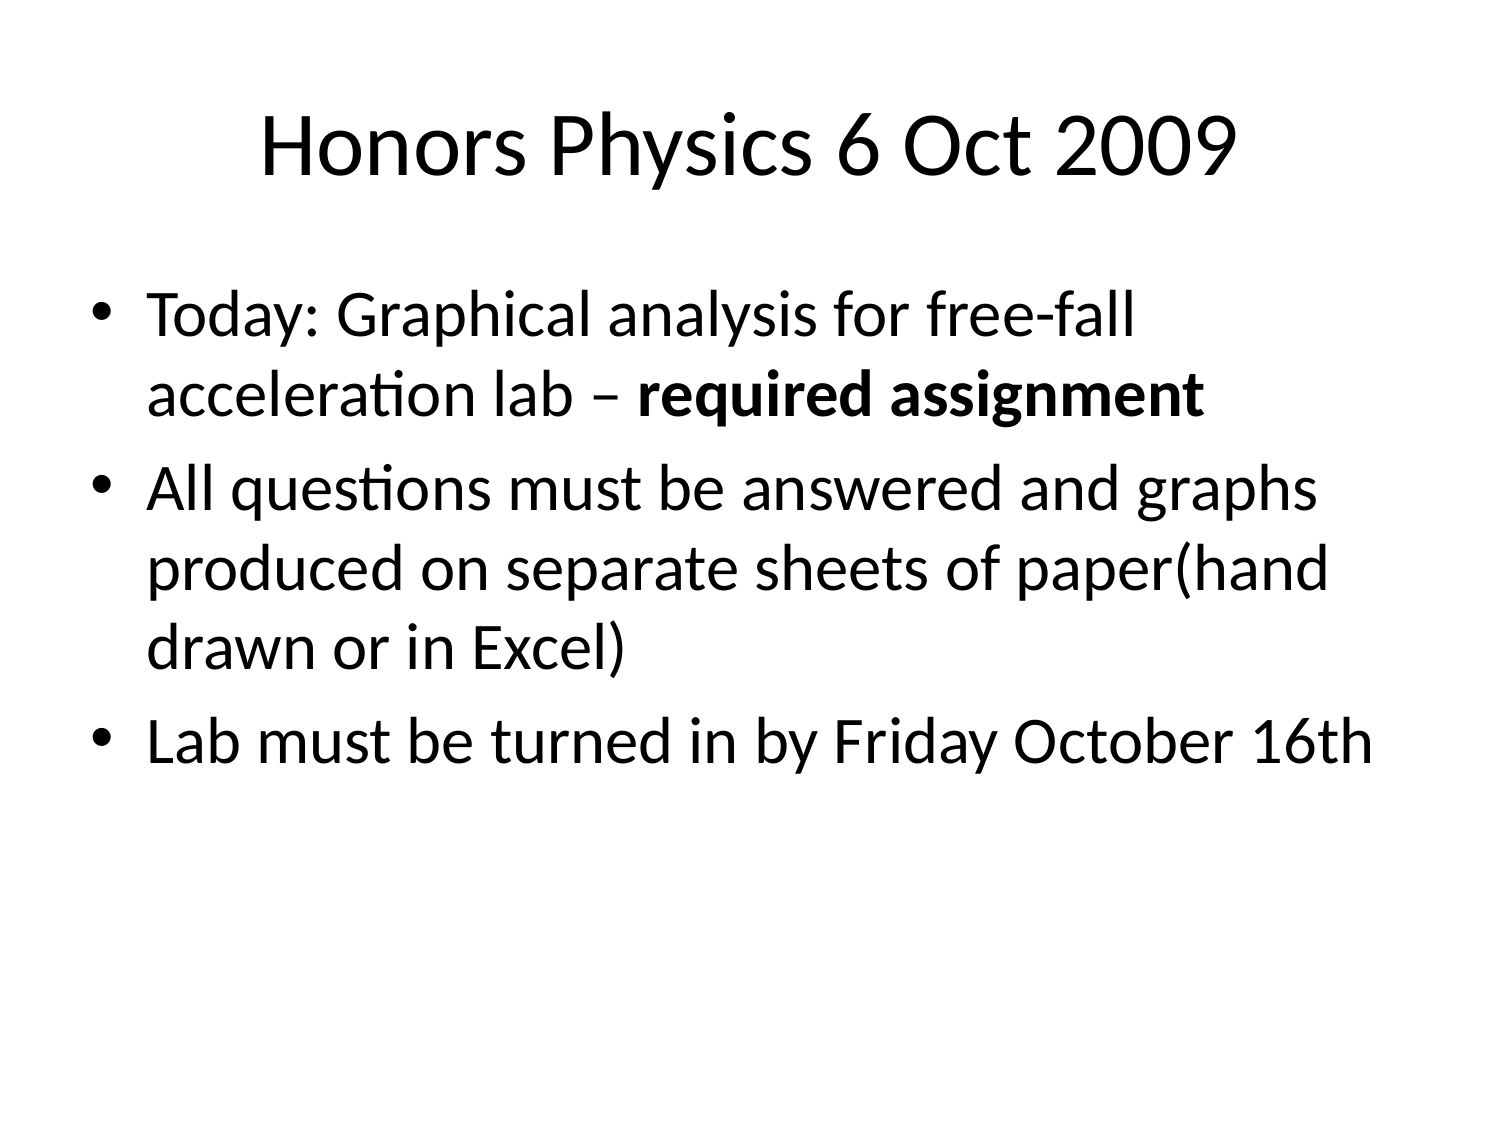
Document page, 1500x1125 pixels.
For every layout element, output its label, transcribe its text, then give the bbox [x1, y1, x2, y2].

list Today: Graphical analysis for free-fall acceleration lab – required assignment All questions must be answered and graphs produced on separate sheets of paper(hand drawn or in Excel) Lab must be turned in by Friday October 16th [75, 262, 1425, 1005]
title Honors Physics 6 Oct 2009 [75, 45, 1425, 233]
